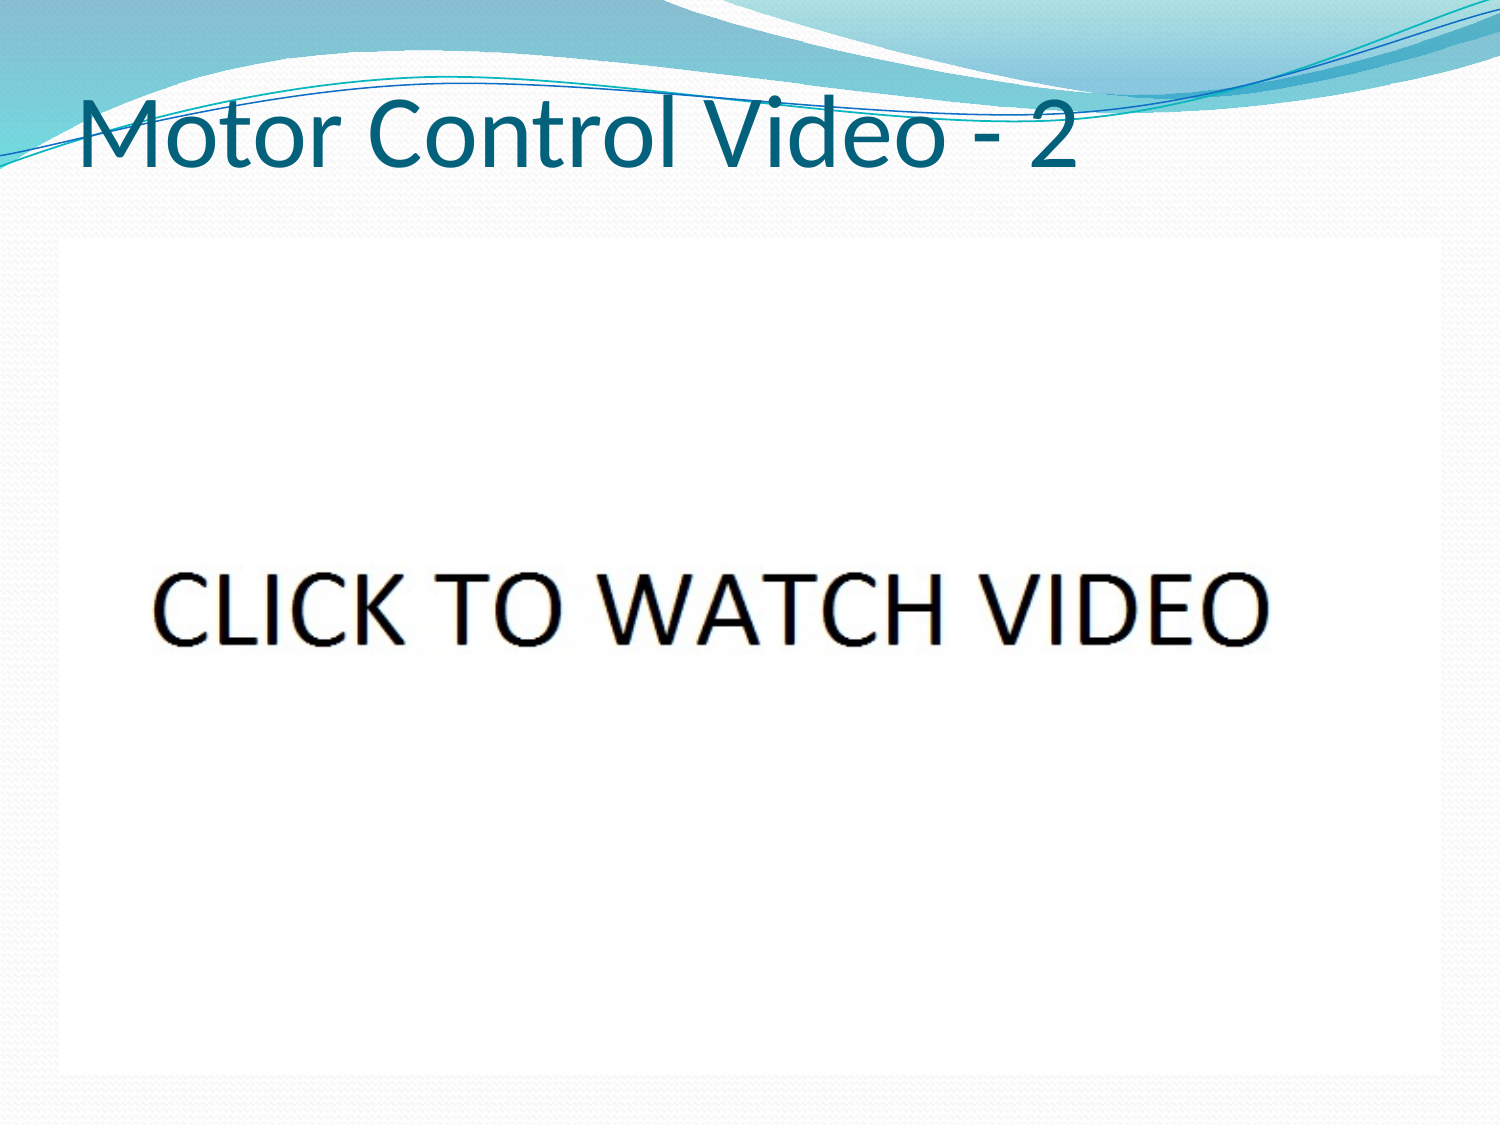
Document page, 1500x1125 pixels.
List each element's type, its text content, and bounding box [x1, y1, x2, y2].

title Motor Control Video - 2 [75, 45, 1425, 200]
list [58, 237, 1442, 1076]
